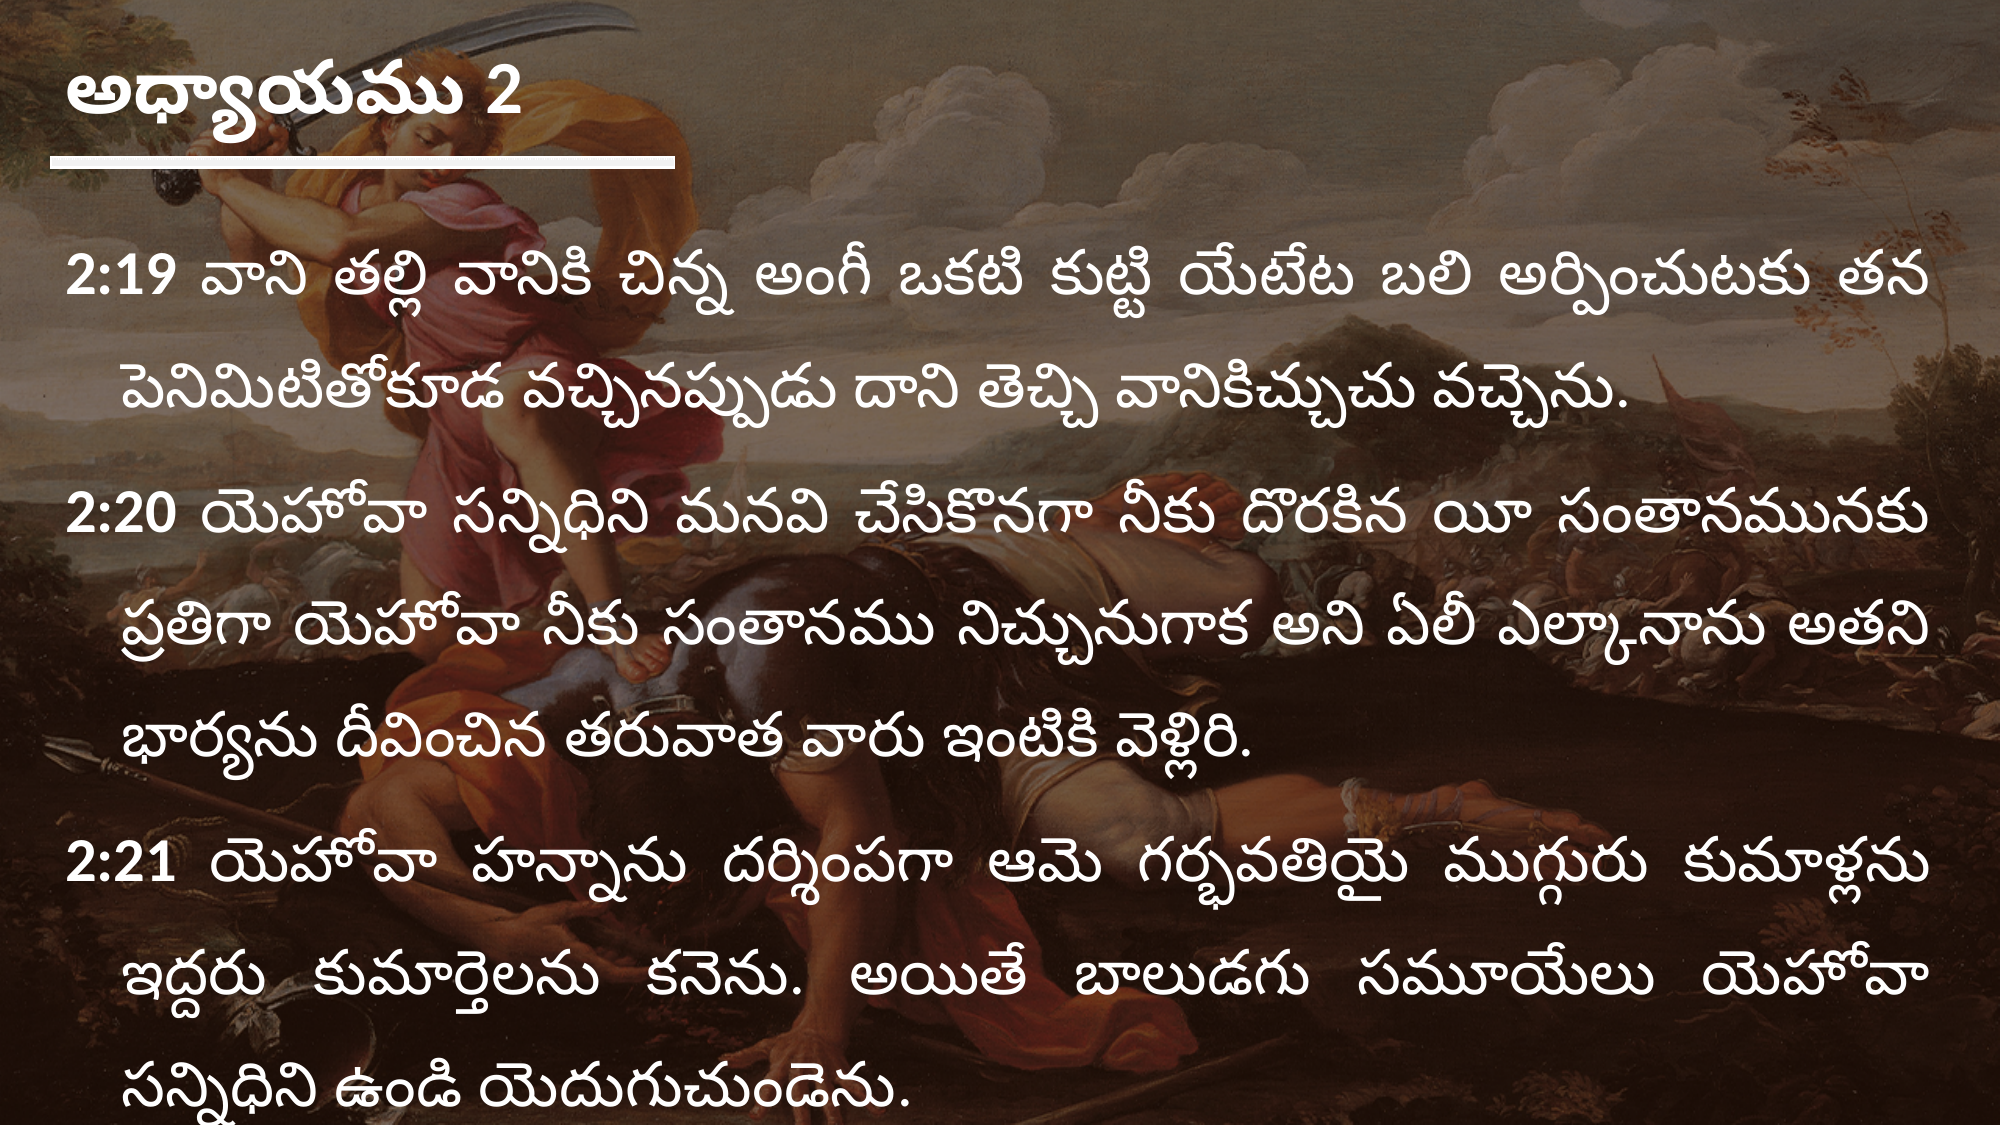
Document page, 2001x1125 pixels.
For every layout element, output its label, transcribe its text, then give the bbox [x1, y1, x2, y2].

picture [0, 0, 2000, 1125]
list 2:19 వాని తల్లి వానికి చిన్న అంగీ ఒకటి కుట్టి యేటేట బలి అర్పించుటకు తన పెనిమిటితోకూడ వచ్చినప్పుడు దాని తెచ్చి వానికిచ్చుచు వచ్చెను. 2:20 యెహోవా సన్నిధిని మనవి చేసికొనగా నీకు దొరకిన యీ సంతానమునకు ప్రతిగా యెహోవా నీకు సంతానము నిచ్చునుగాక అని ఏలీ ఎల్కానాను అతని భార్యను దీవించిన తరువాత వారు ఇంటికి వెళ్లిరి. 2:21 యెహోవా హన్నాను దర్శింపగా ఆమె గర్భవతియై ముగ్గురు కుమాళ్లను ఇద్దరు కుమార్తెలను కనెను. అయితే బాలుడగు సమూయేలు యెహోవా సన్నిధిని ఉండి యెదుగుచుండెను. [50, 187, 1946, 1063]
title అధ్యాయము 2 [50, 0, 1925, 167]
